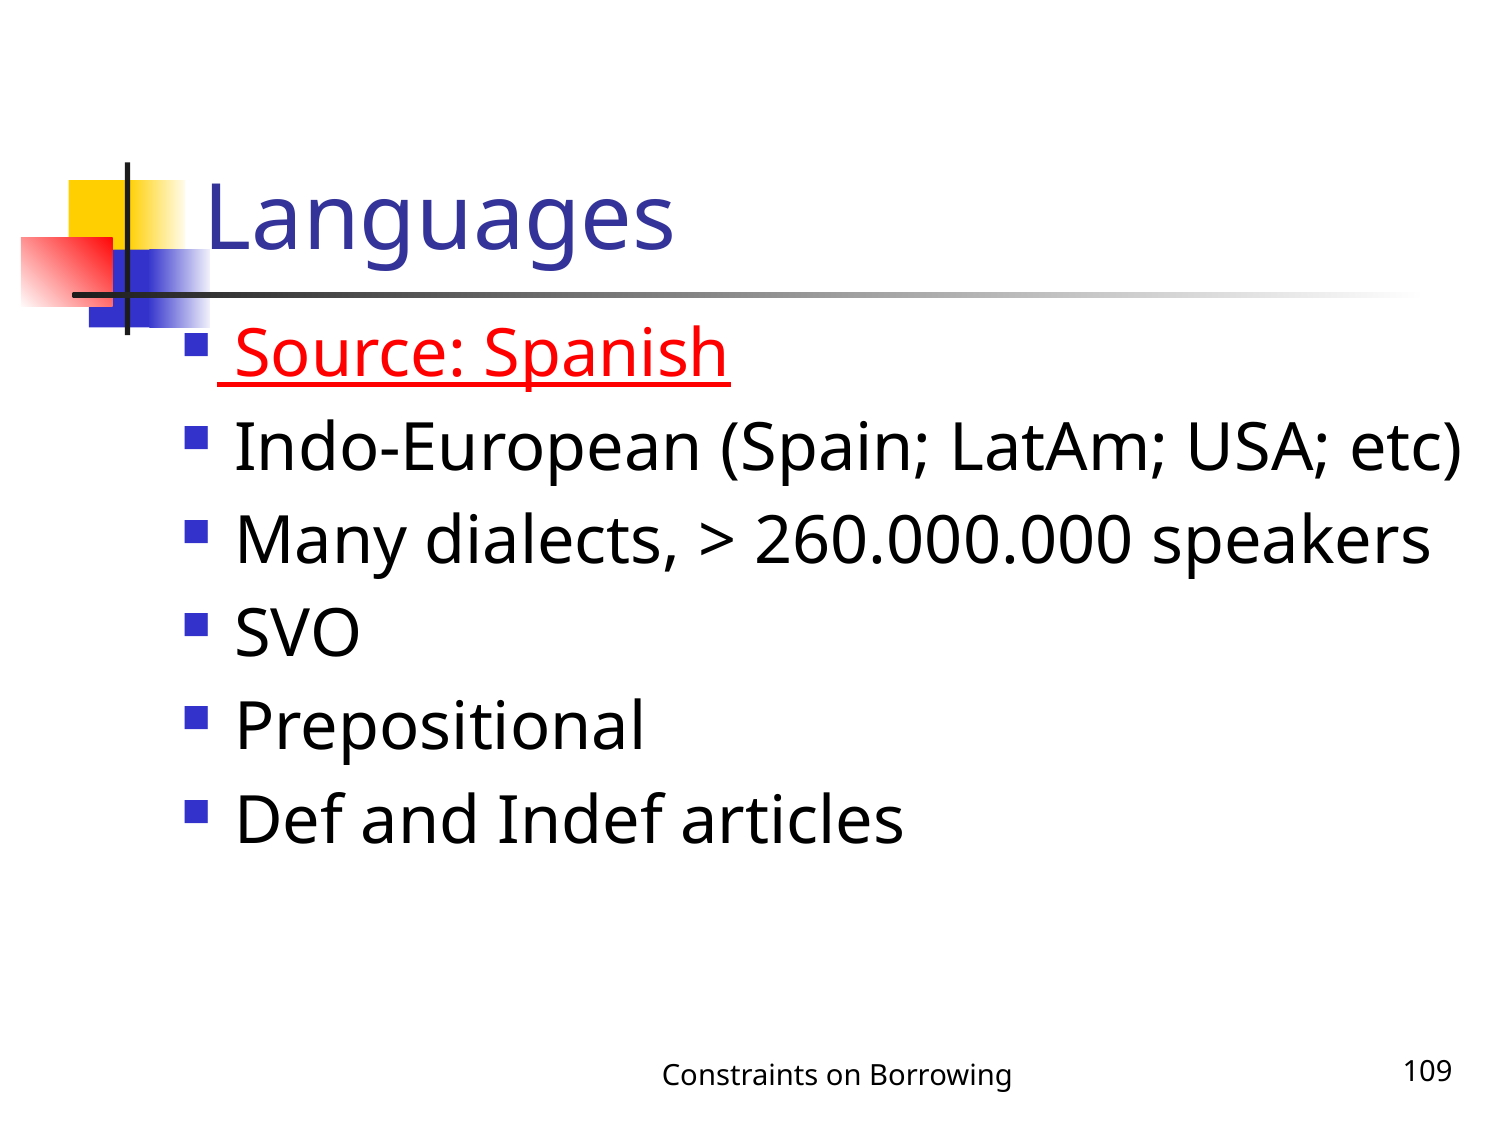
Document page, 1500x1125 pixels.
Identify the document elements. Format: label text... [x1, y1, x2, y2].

title Languages [188, 34, 1468, 276]
text_box Source: Spanish Indo-European (Spain; LatAm; USA; etc) Many dialects, > 260.000.000 speakers SVO Prepositional Def and Indef articles [166, 302, 1479, 864]
footer Constraints on Borrowing [599, 1023, 1076, 1100]
slide_number 109 [1154, 1023, 1468, 1100]
